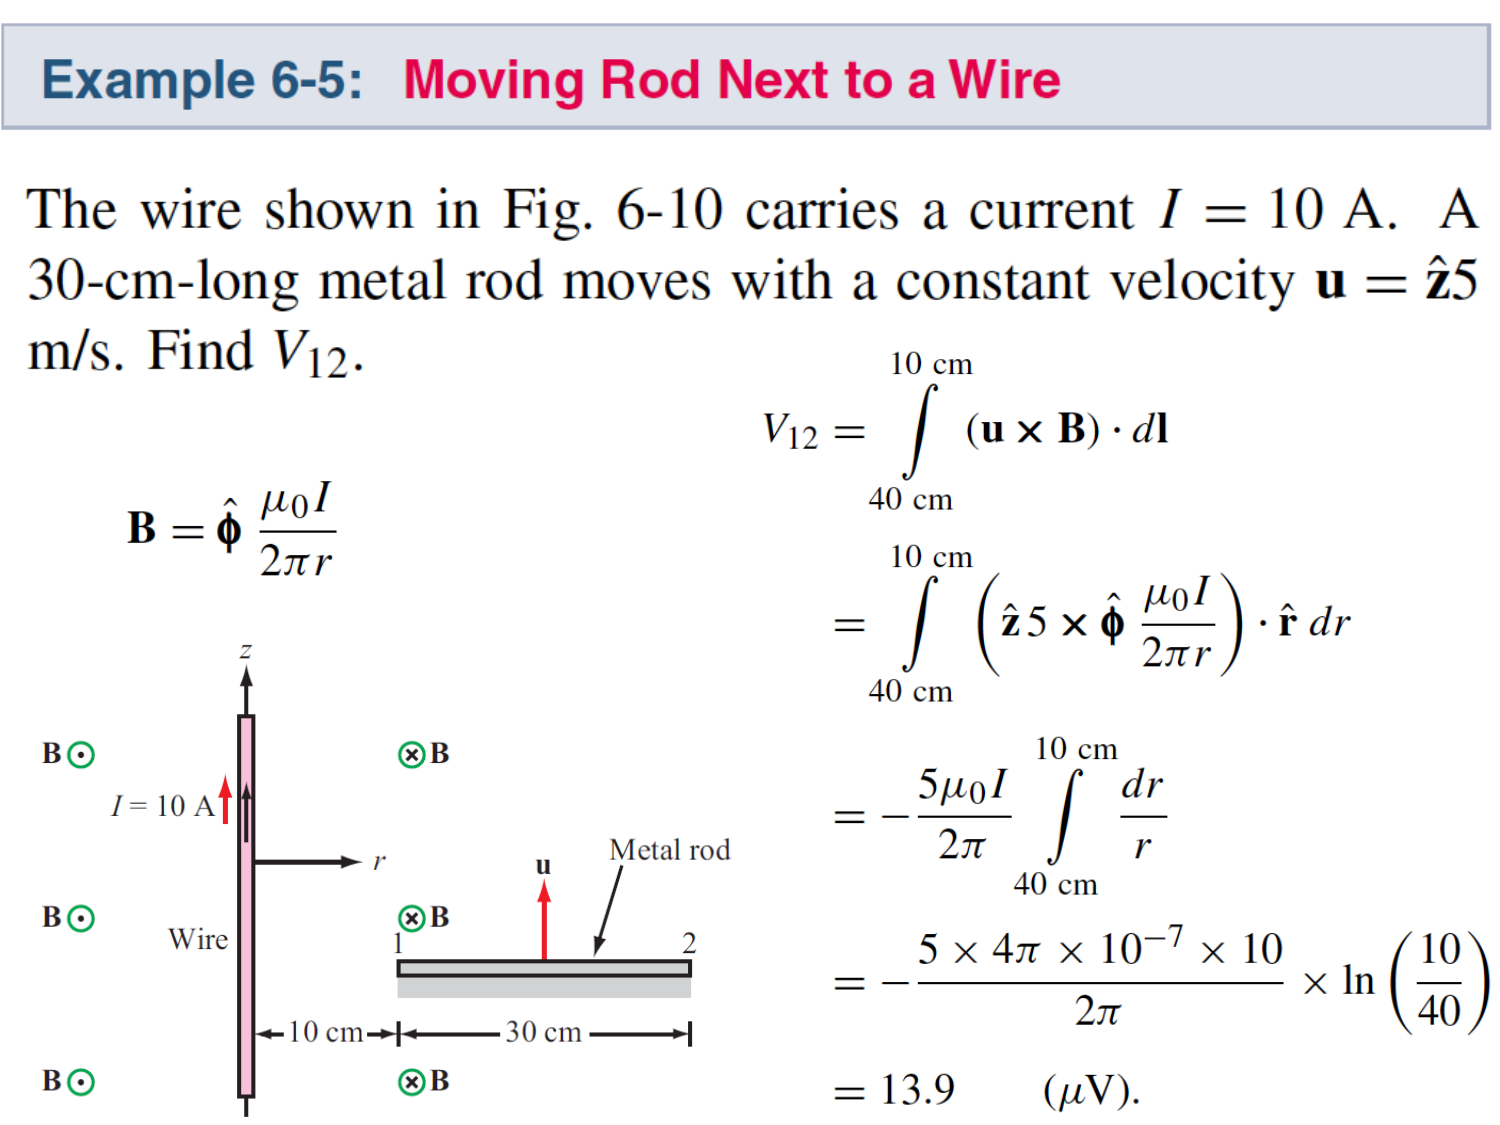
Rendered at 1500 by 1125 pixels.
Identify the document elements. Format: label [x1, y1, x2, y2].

list [34, 637, 736, 1125]
picture [0, 0, 1500, 1125]
picture [99, 451, 351, 600]
